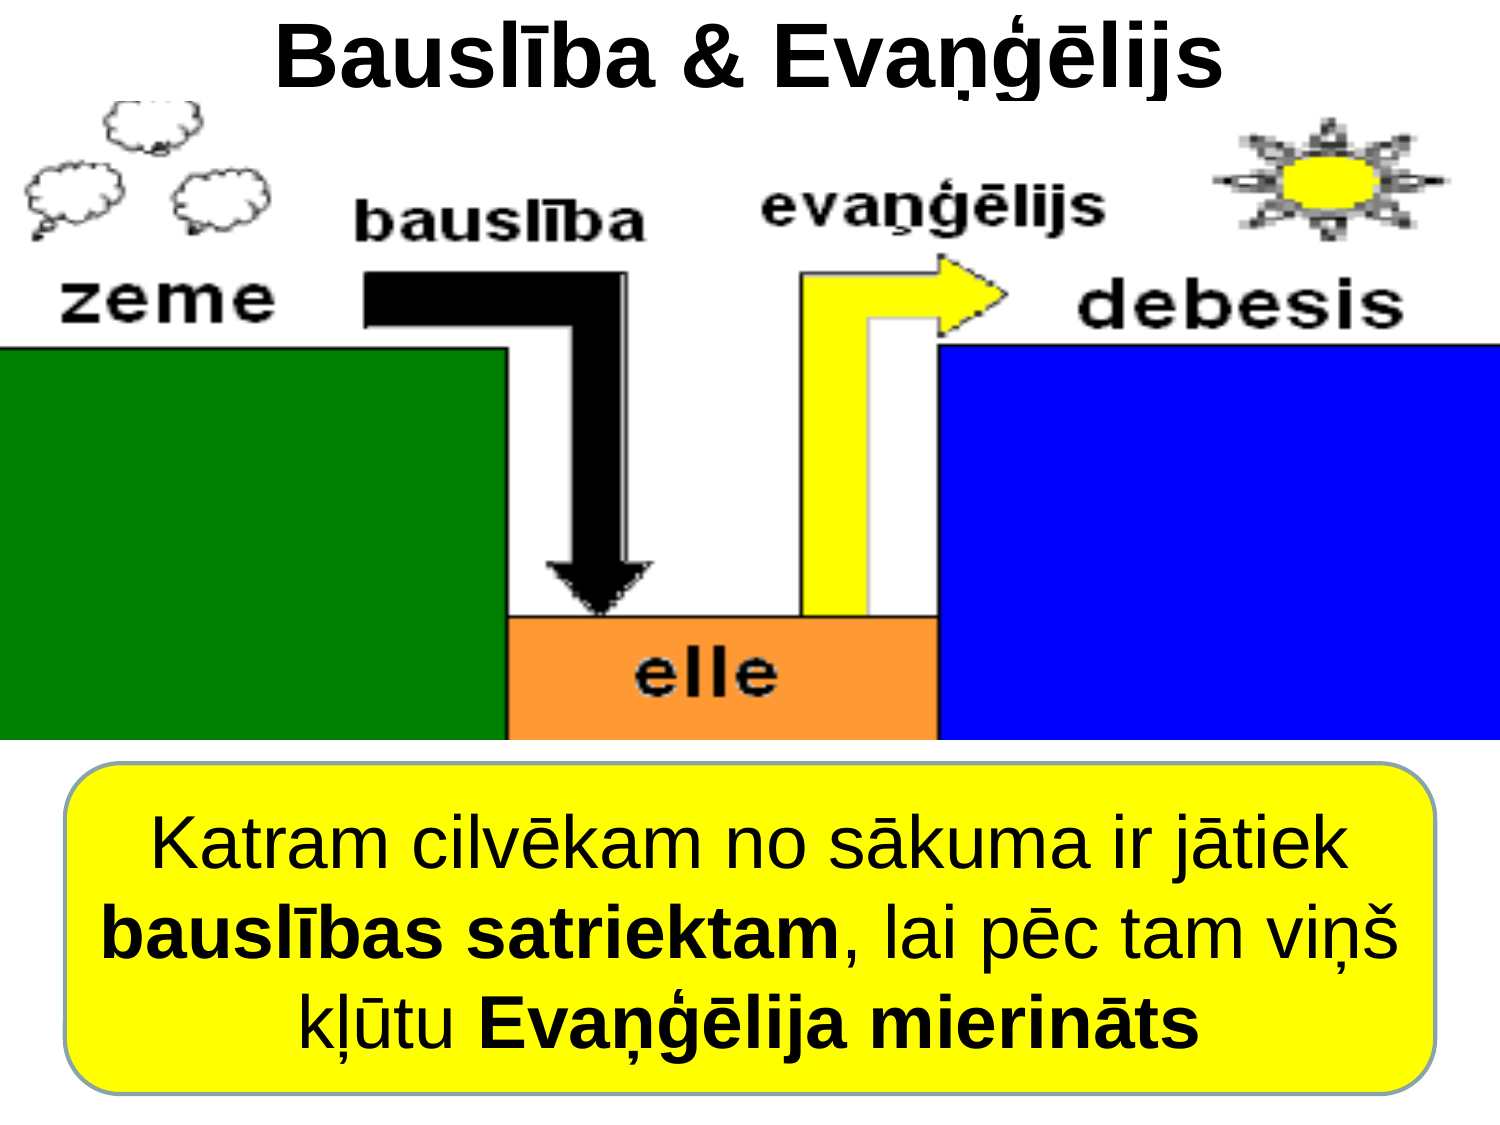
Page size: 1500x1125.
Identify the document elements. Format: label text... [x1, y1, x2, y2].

slide_number 8 [1074, 1075, 1426, 1103]
title Bauslība & Evaņģēlijs [0, 0, 1500, 100]
picture [0, 101, 1500, 740]
text_box Katram cilvēkam no sākuma ir jātiek bauslības satriektam, lai pēc tam viņš kļūtu Evaņģēlija mierināts [62, 761, 1438, 1097]
